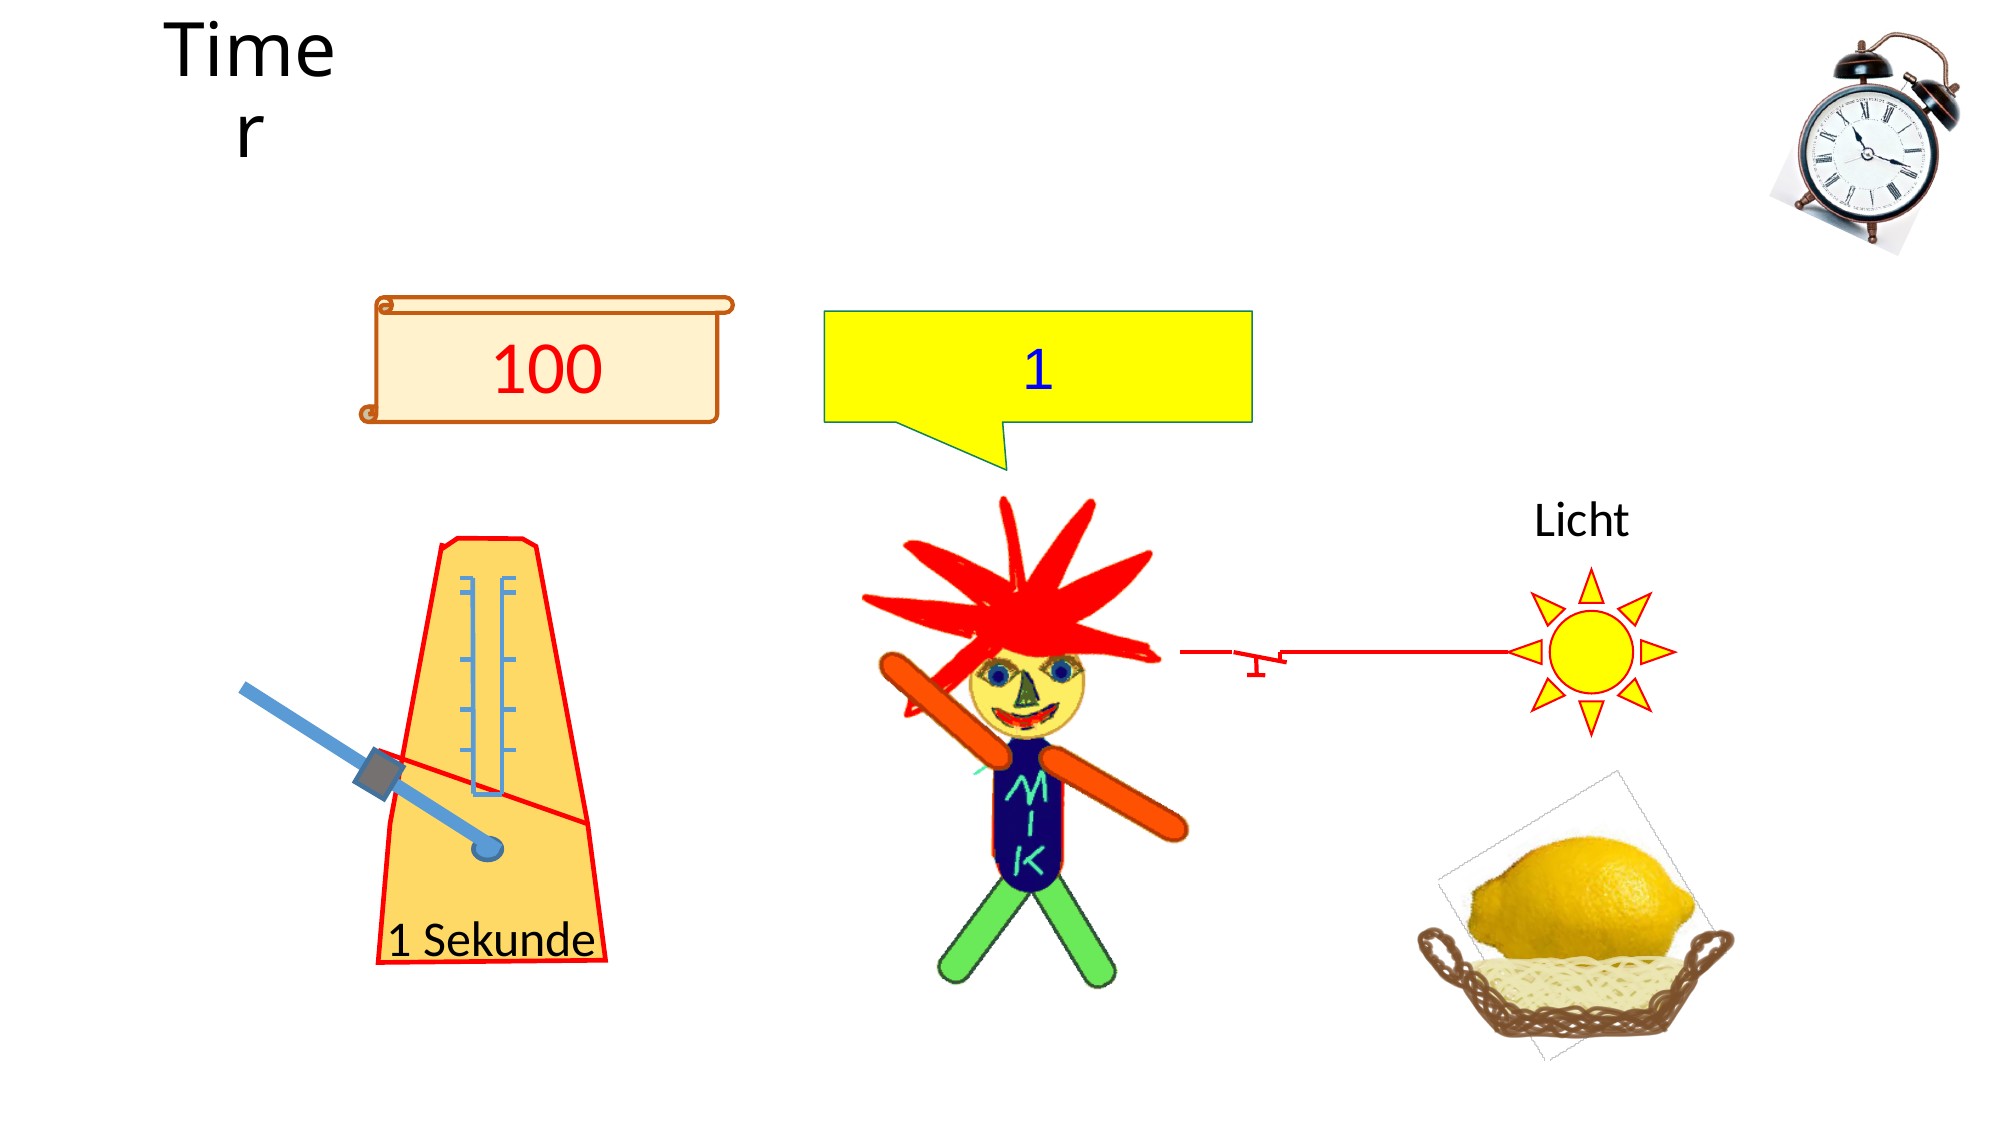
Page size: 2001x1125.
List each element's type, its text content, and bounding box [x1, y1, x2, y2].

text_box 100 [359, 296, 734, 424]
picture [1382, 772, 1770, 1107]
text_box Licht [1519, 478, 1646, 554]
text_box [226, 714, 761, 980]
picture [840, 478, 1206, 1004]
picture [1769, 0, 1990, 257]
title Timer [139, 108, 361, 182]
text_box 1 [824, 311, 1253, 471]
text_box [409, 537, 569, 714]
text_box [1206, 569, 1675, 735]
